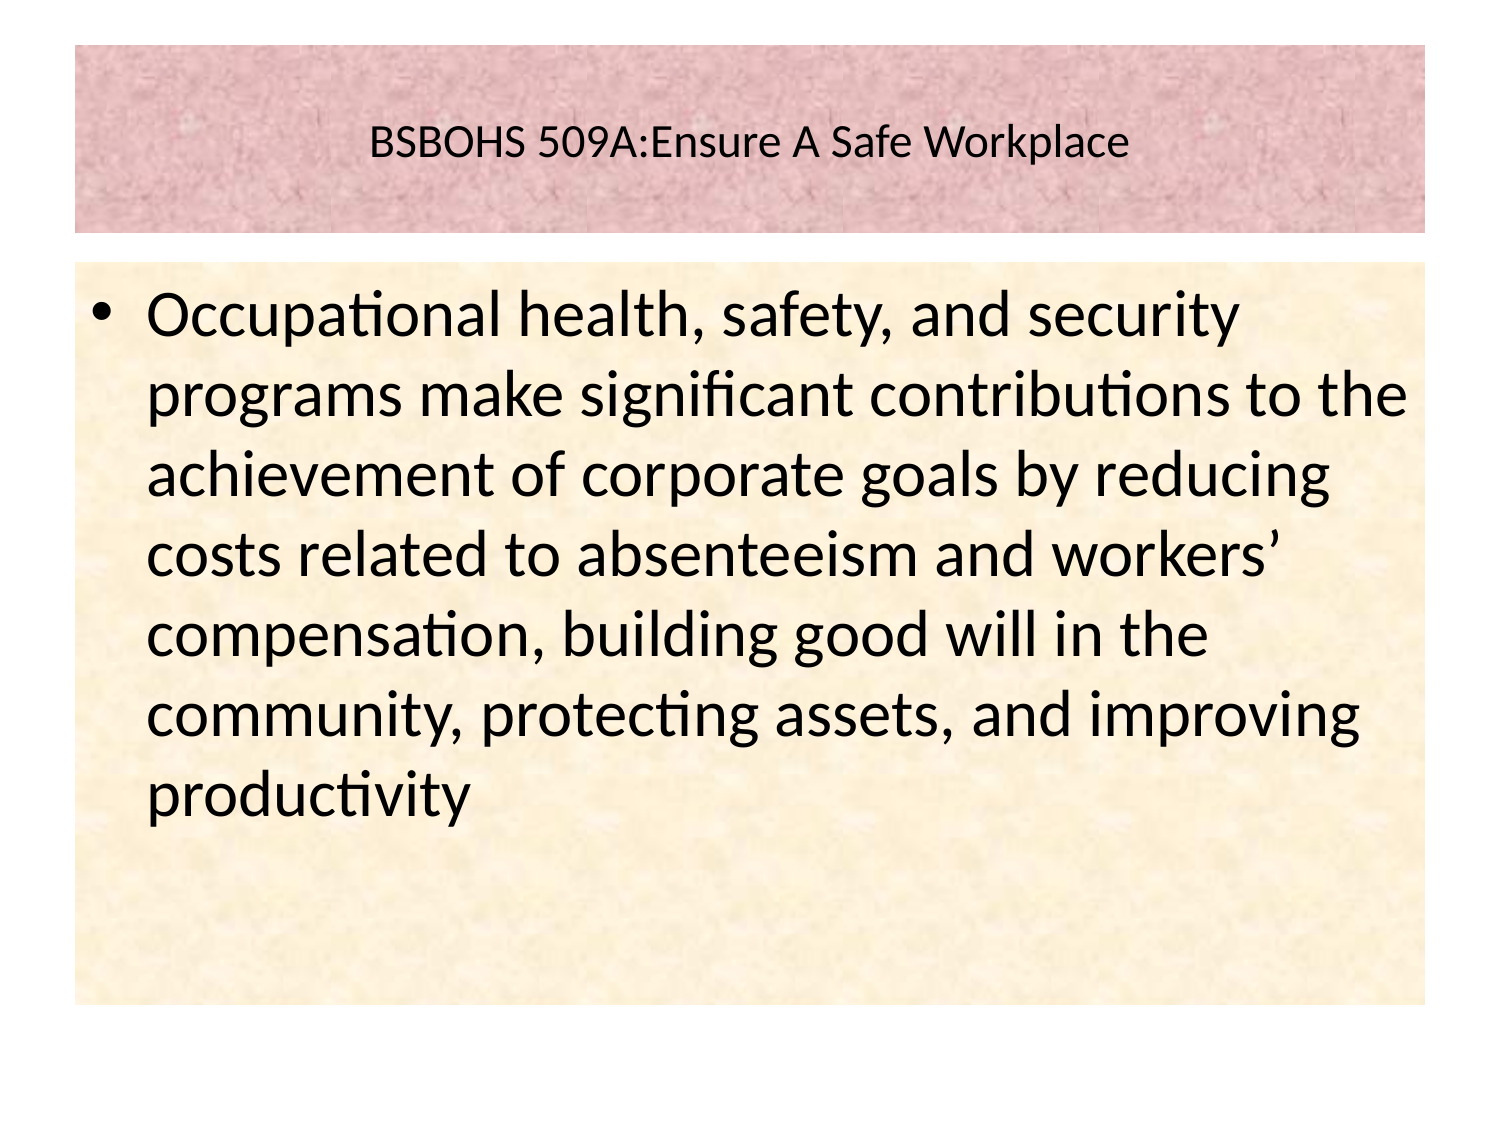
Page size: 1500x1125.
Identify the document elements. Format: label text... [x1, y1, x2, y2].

title BSBOHS 509A:Ensure A Safe Workplace [75, 45, 1425, 233]
list Occupational health, safety, and security programs make significant contributions to the achievement of corporate goals by reducing costs related to absenteeism and workers’ compensation, building good will in the community, protecting assets, and improving productivity [75, 262, 1425, 1005]
